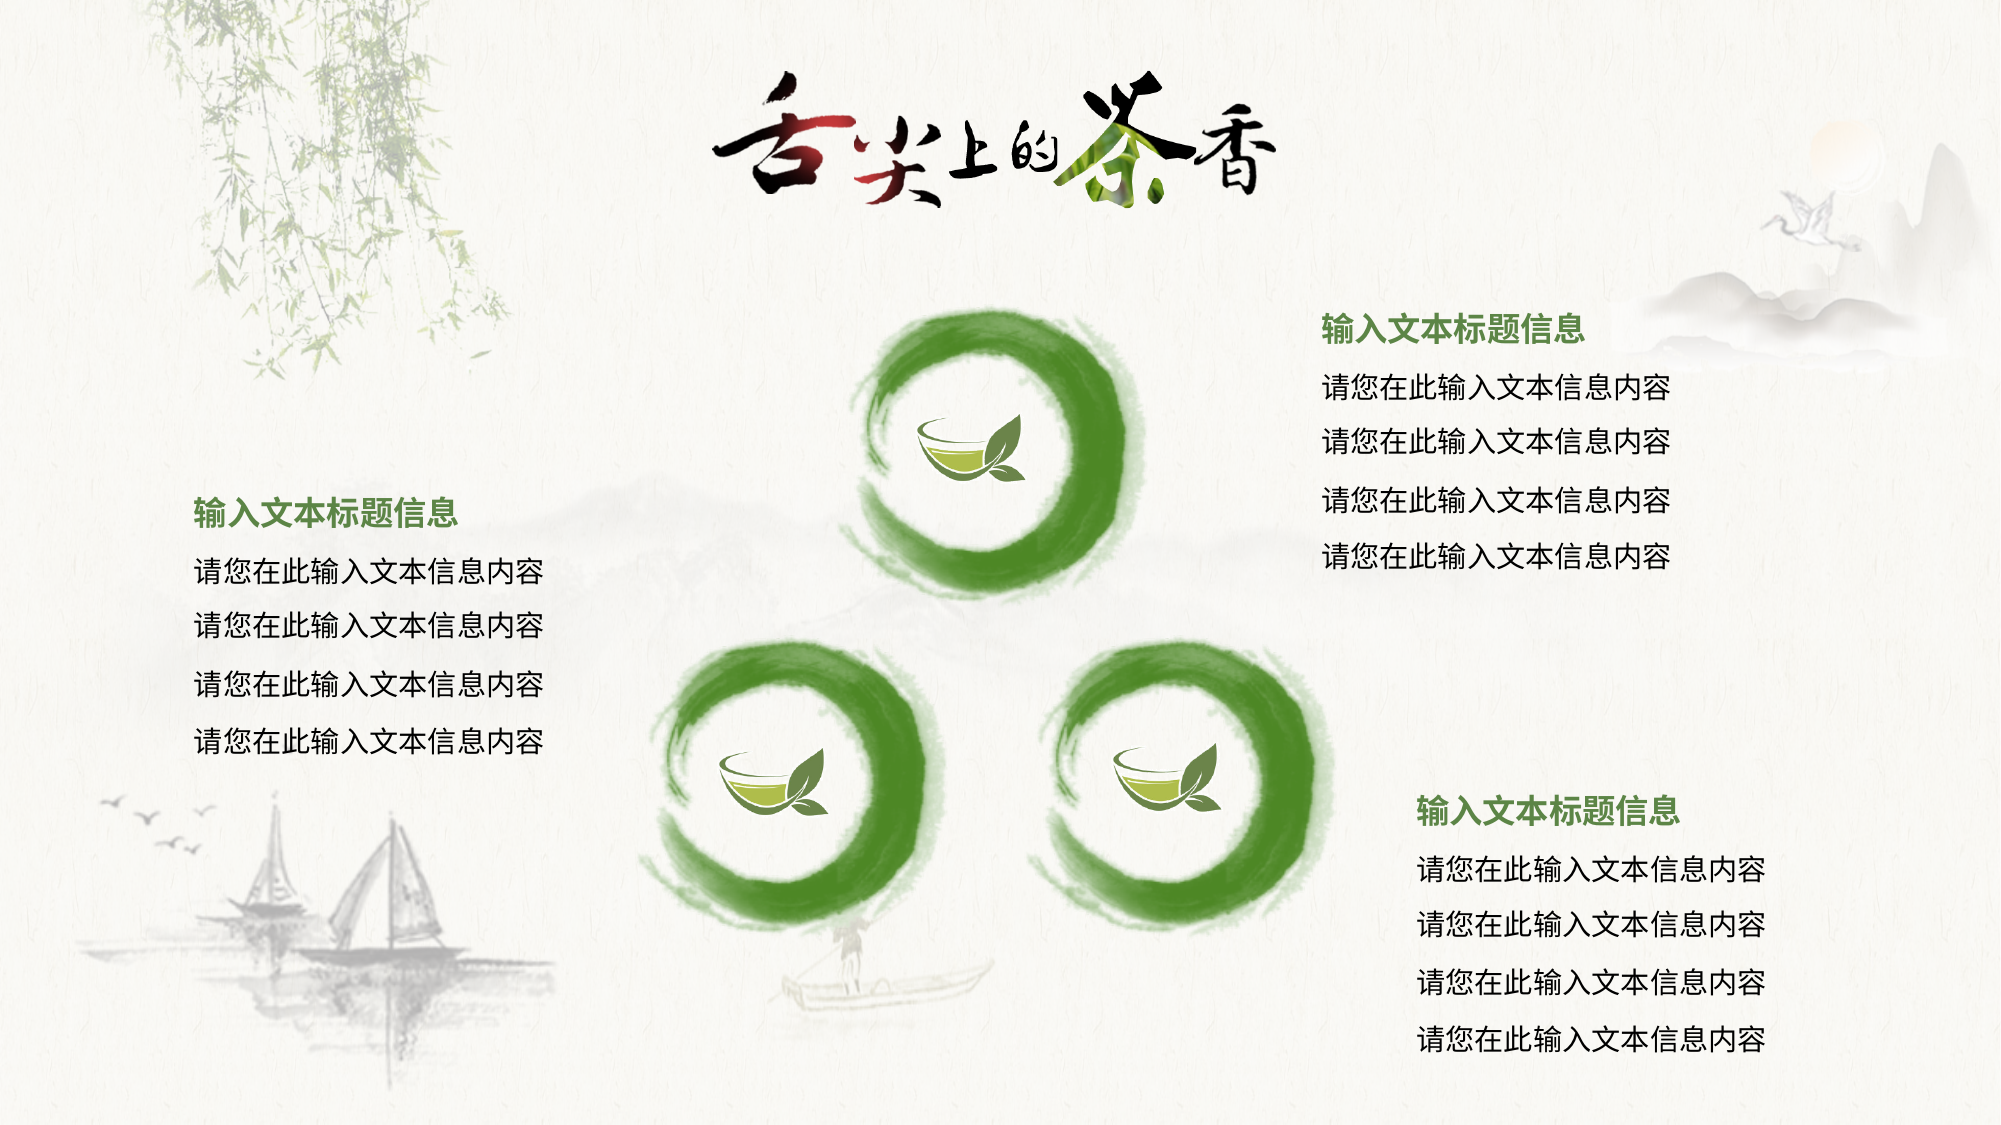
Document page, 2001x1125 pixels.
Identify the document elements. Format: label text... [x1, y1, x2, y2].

text_box 输入文本标题信息 [1401, 783, 1717, 838]
text_box 请您在此输入文本信息内容 [179, 715, 619, 766]
text_box 请您在此输入文本信息内容 [179, 658, 619, 709]
text_box 请您在此输入文本信息内容 [179, 545, 619, 596]
text_box 请您在此输入文本信息内容 [1401, 957, 1841, 1008]
text_box 请您在此输入文本信息内容 [1401, 844, 1841, 895]
text_box 输入文本标题信息 [179, 484, 495, 540]
text_box 请您在此输入文本信息内容 [1306, 361, 1746, 412]
picture [822, 300, 1166, 620]
picture [1011, 631, 1355, 951]
text_box 请您在此输入文本信息内容 [1401, 898, 1841, 949]
text_box 请您在此输入文本信息内容 [1306, 531, 1746, 581]
text_box 输入文本标题信息 [1306, 300, 1622, 356]
text_box 请您在此输入文本信息内容 [179, 600, 619, 650]
text_box 请您在此输入文本信息内容 [1306, 474, 1746, 525]
picture [621, 631, 966, 951]
picture [697, 11, 1303, 223]
text_box 请您在此输入文本信息内容 [1306, 415, 1746, 466]
text_box 请您在此输入文本信息内容 [1401, 1013, 1841, 1064]
